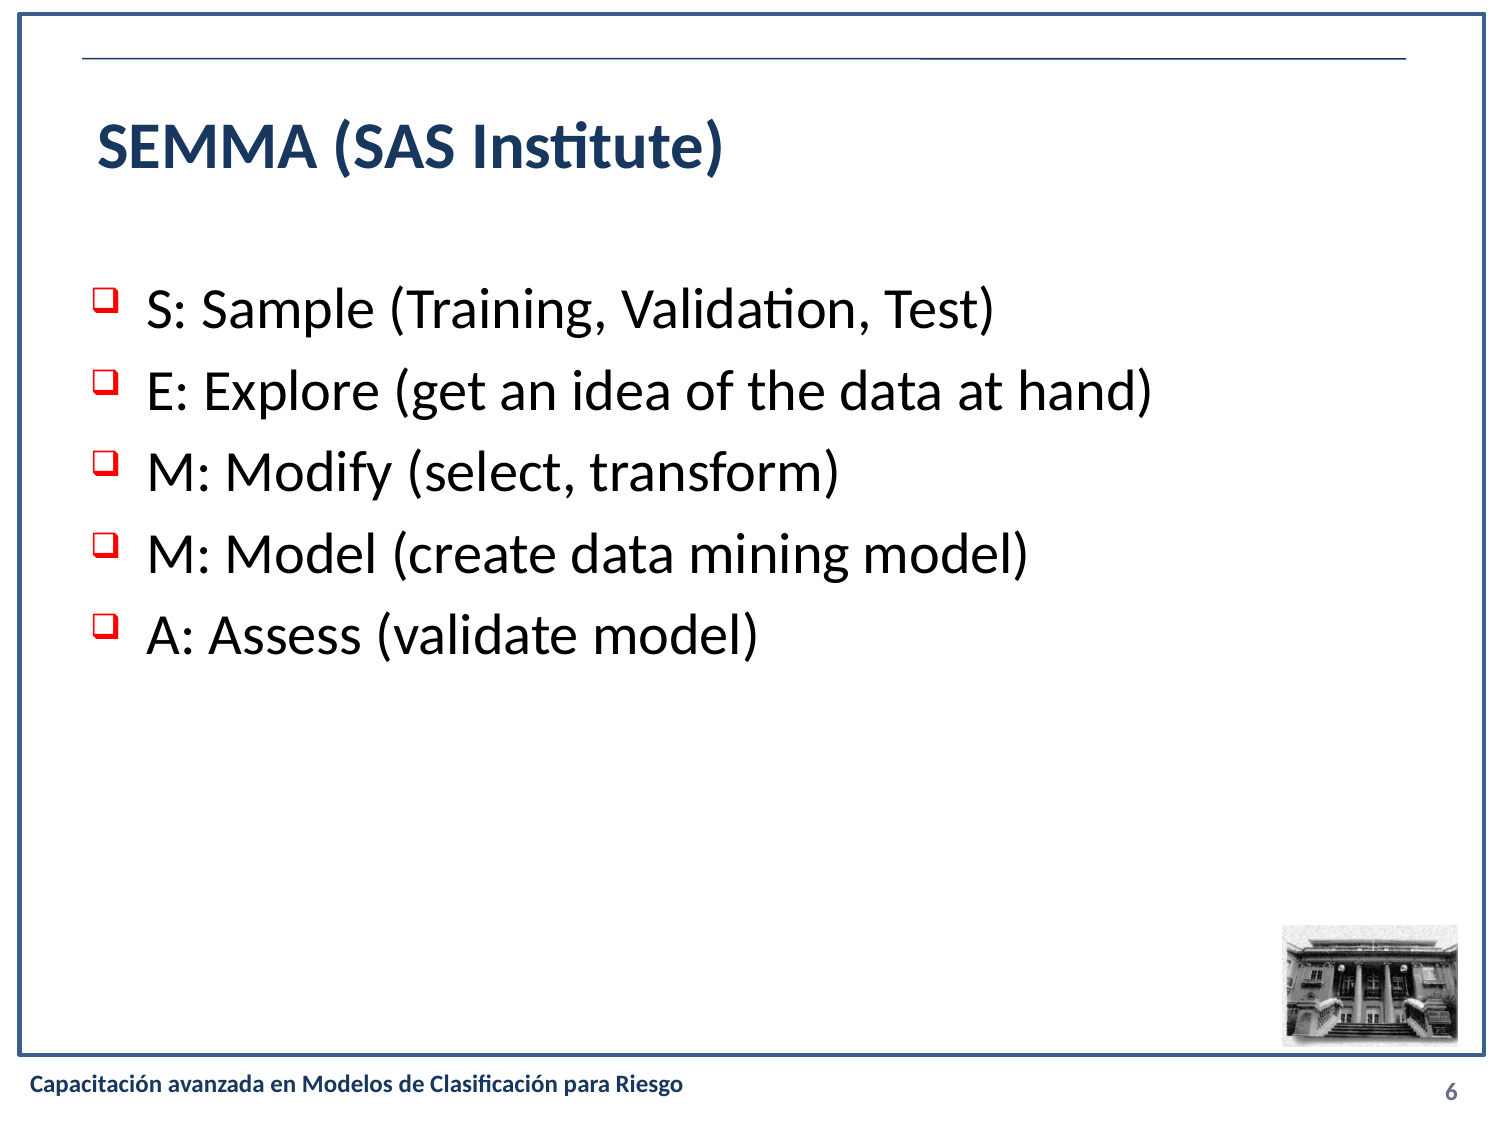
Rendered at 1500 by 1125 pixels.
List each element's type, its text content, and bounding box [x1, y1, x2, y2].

slide_number 6 [1122, 1060, 1473, 1121]
title SEMMA (SAS Institute) [81, 81, 1414, 202]
list S: Sample (Training, Validation, Test) E: Explore (get an idea of the data at hand) M: Modify (select, transform) M: Model (create data mining model) A: Assess (validate model) [74, 262, 1426, 1006]
picture [1282, 925, 1458, 1047]
